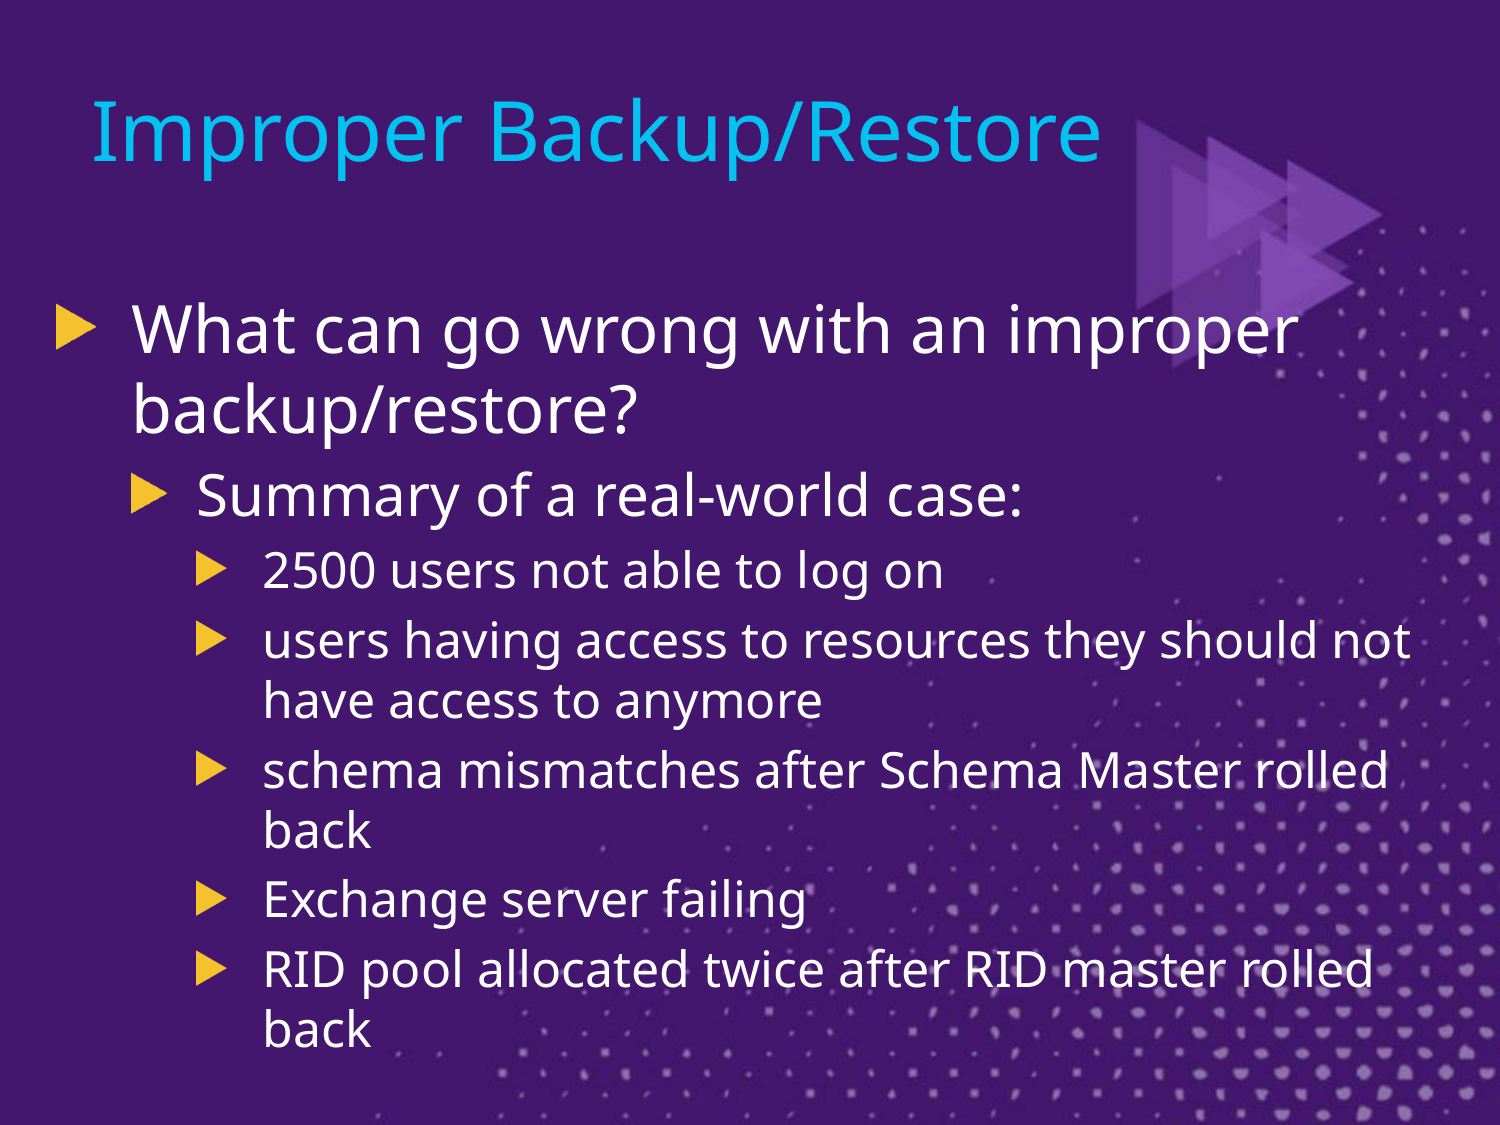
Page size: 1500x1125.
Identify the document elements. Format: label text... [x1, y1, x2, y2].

list What can go wrong with an improper backup/restore? Summary of a real-world case: 2500 users not able to log on users having access to resources they should not have access to anymore schema mismatches after Schema Master rolled back Exchange server failing RID pool allocated twice after RID master rolled back [41, 278, 1447, 608]
picture [0, 0, 1500, 1125]
title Improper Backup/Restore [76, 78, 1449, 179]
